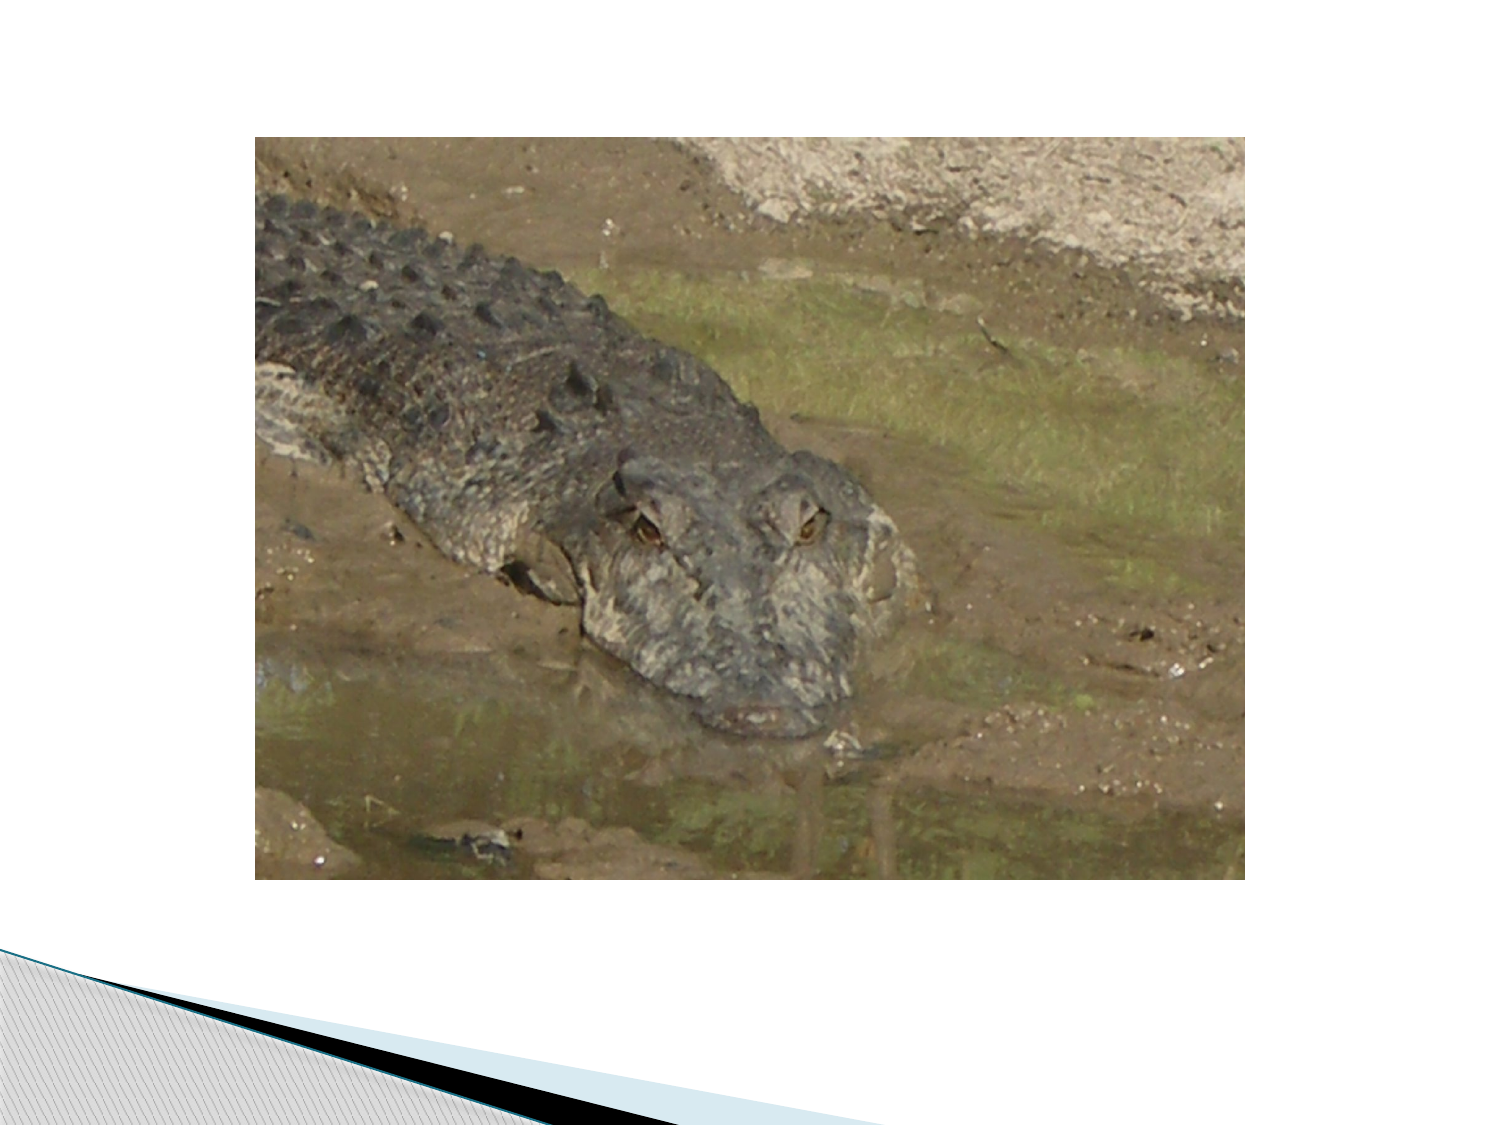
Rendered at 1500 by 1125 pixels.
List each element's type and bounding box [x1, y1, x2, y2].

list [254, 136, 1246, 880]
